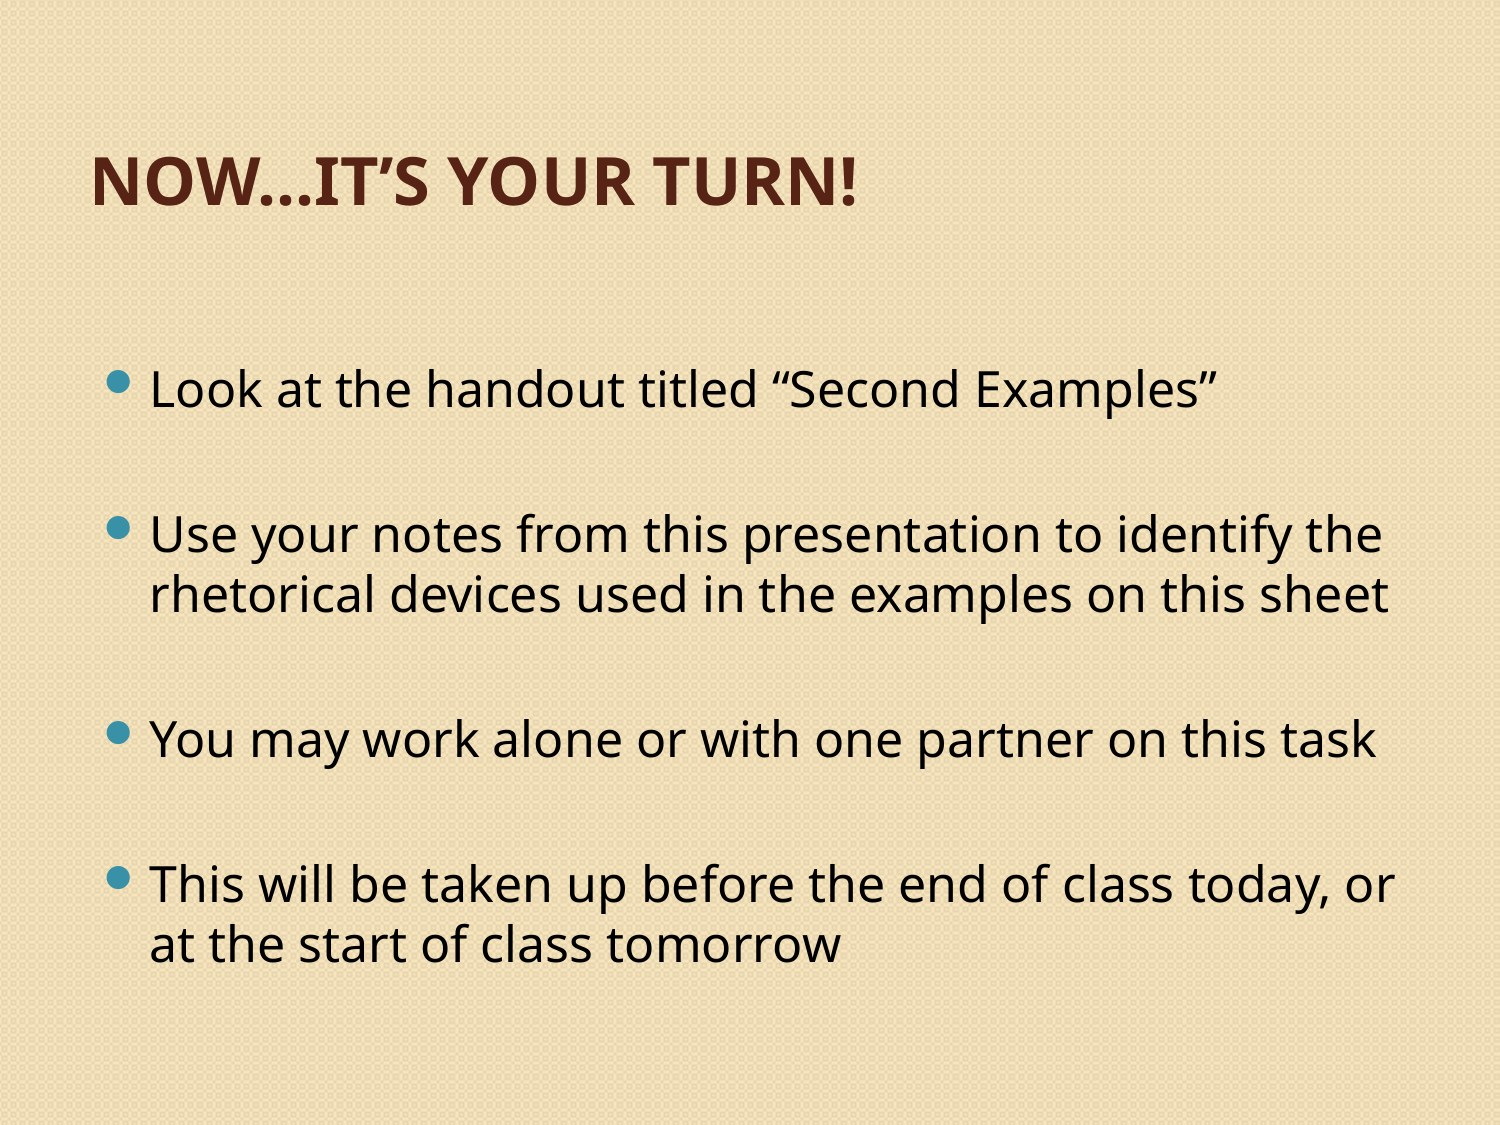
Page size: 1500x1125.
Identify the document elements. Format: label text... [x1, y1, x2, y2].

title Now…it’s your turn! [75, 35, 938, 227]
list Look at the handout titled “Second Examples” Use your notes from this presentation to identify the rhetorical devices used in the examples on this sheet You may work alone or with one partner on this task This will be taken up before the end of class today, or at the start of class tomorrow [75, 350, 1413, 1005]
